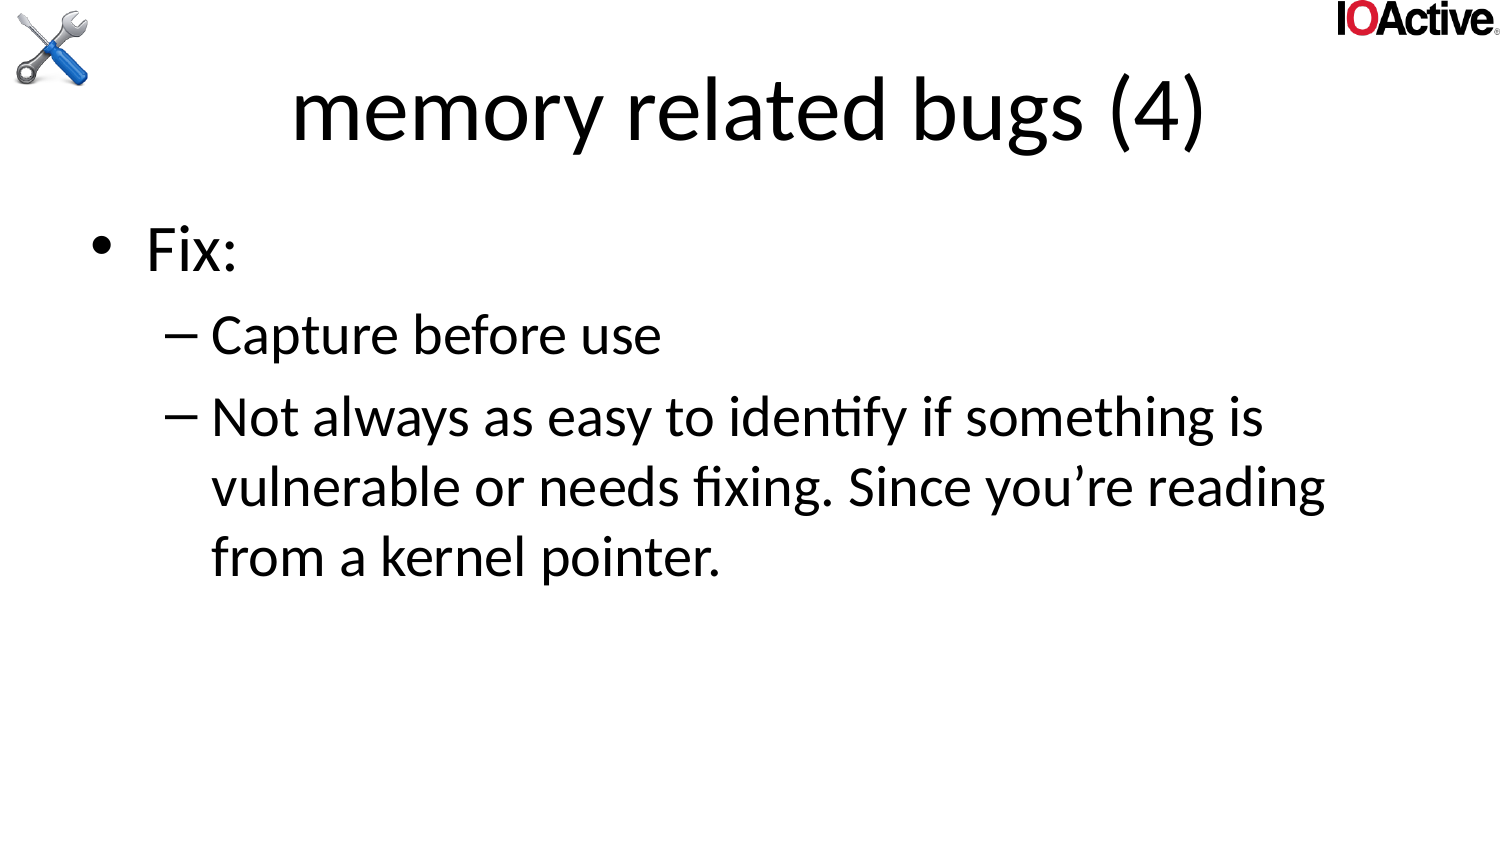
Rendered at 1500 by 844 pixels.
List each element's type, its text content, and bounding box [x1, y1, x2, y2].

list Fix: Capture before use Not always as easy to identify if something is vulnerable or needs fixing. Since you’re reading from a kernel pointer. [75, 196, 1425, 754]
picture [1337, 0, 1500, 36]
picture [0, 0, 101, 98]
title memory related bugs (4) [75, 33, 1425, 175]
